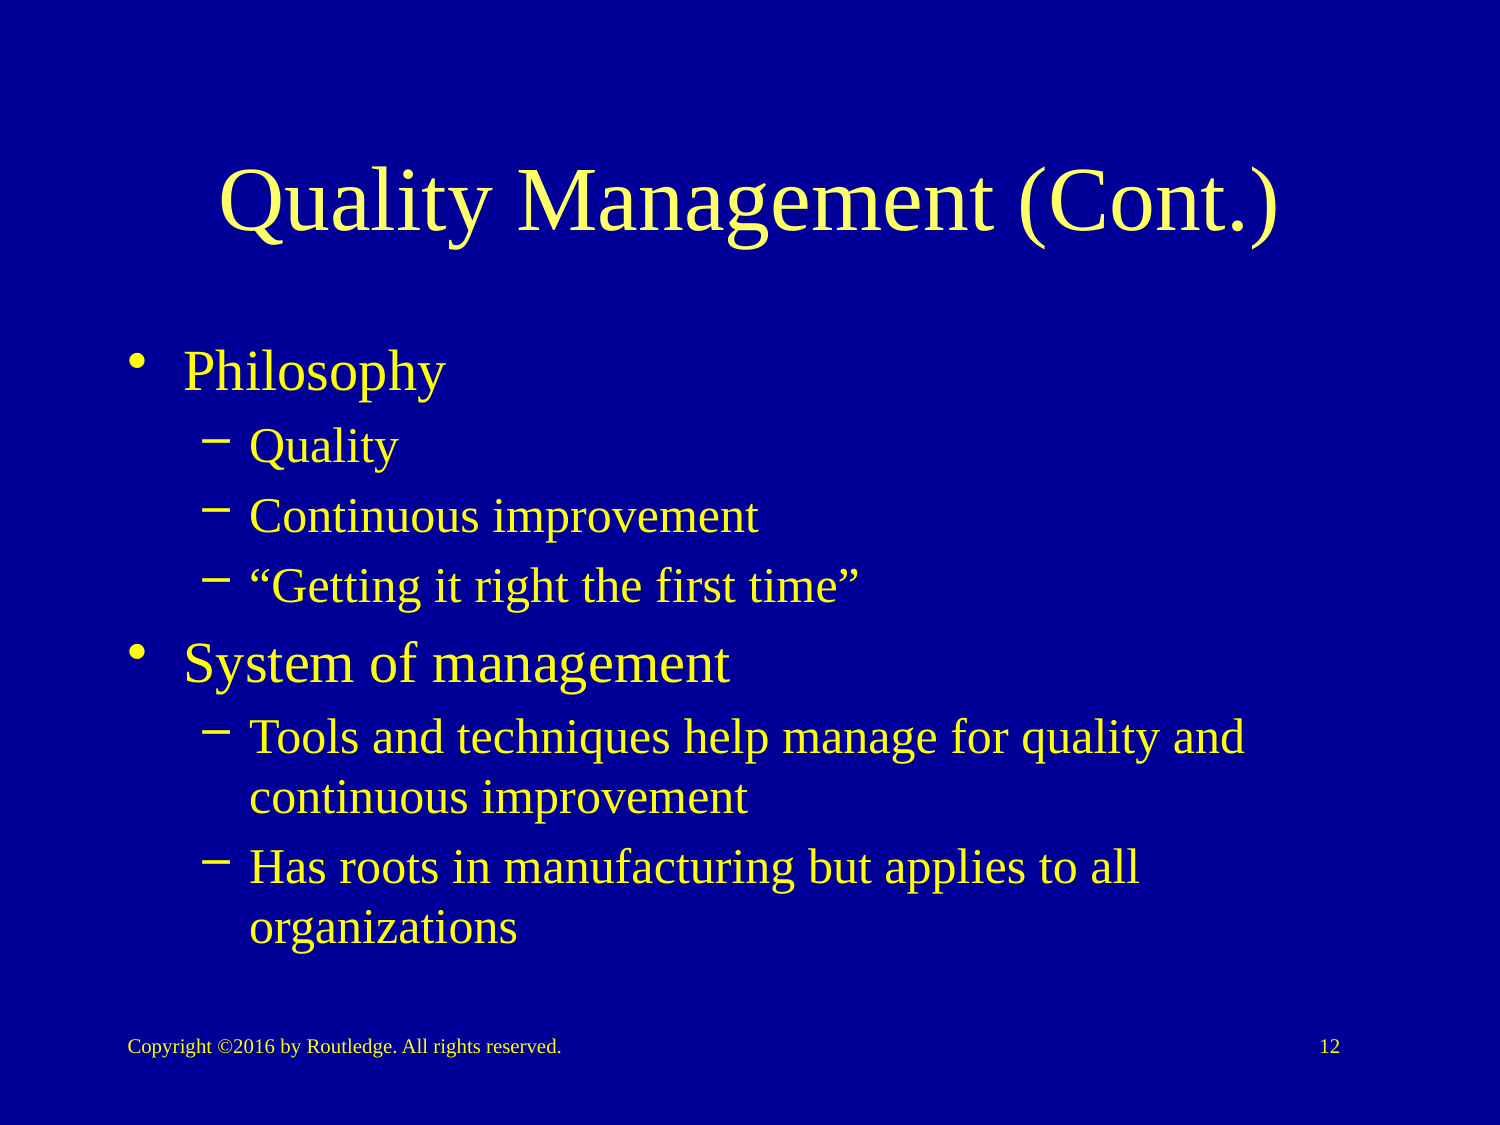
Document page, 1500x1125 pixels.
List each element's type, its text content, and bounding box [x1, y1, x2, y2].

title Quality Management (Cont.) [112, 99, 1388, 288]
slide_number 12 [1303, 1024, 1388, 1101]
list Philosophy Quality Continuous improvement “Getting it right the first time” System of management Tools and techniques help manage for quality and continuous improvement Has roots in manufacturing but applies to all organizations [112, 324, 1388, 1000]
footer Copyright ©2016 by Routledge. All rights reserved. [111, 1024, 1267, 1101]
